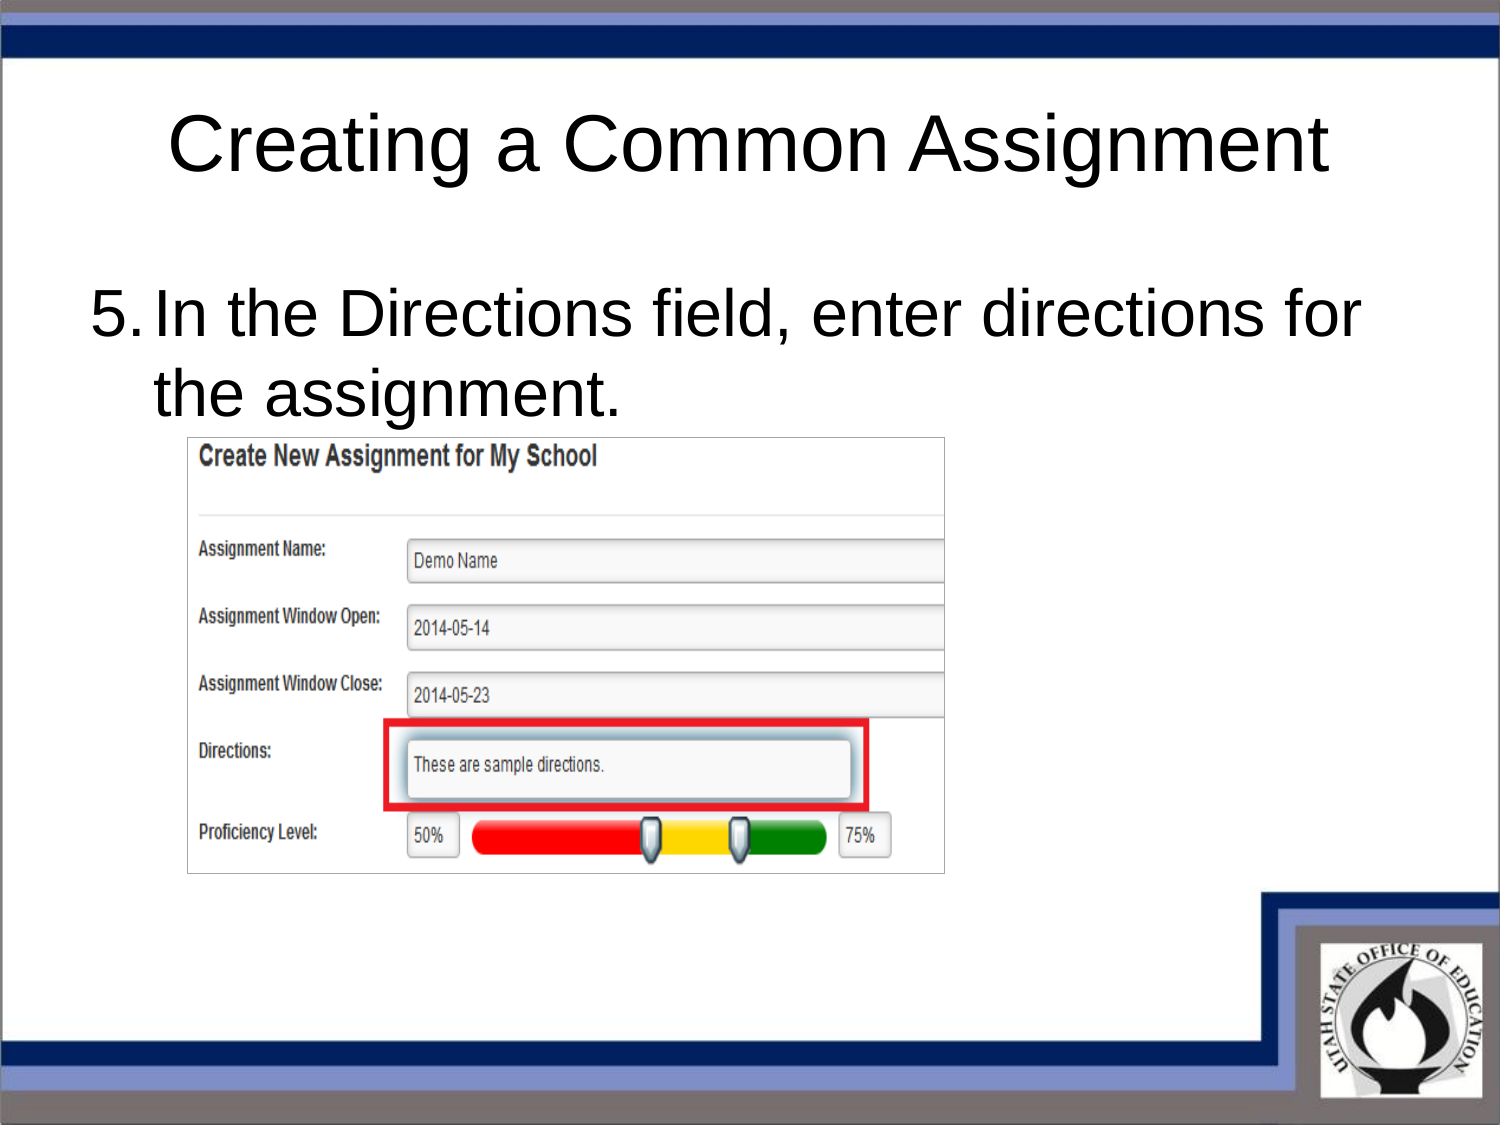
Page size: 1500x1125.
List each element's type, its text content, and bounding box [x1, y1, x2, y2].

picture [0, 0, 1500, 1125]
list In the Directions field, enter directions for the assignment. [75, 262, 1425, 888]
title Creating a Common Assignment [75, 45, 1425, 233]
